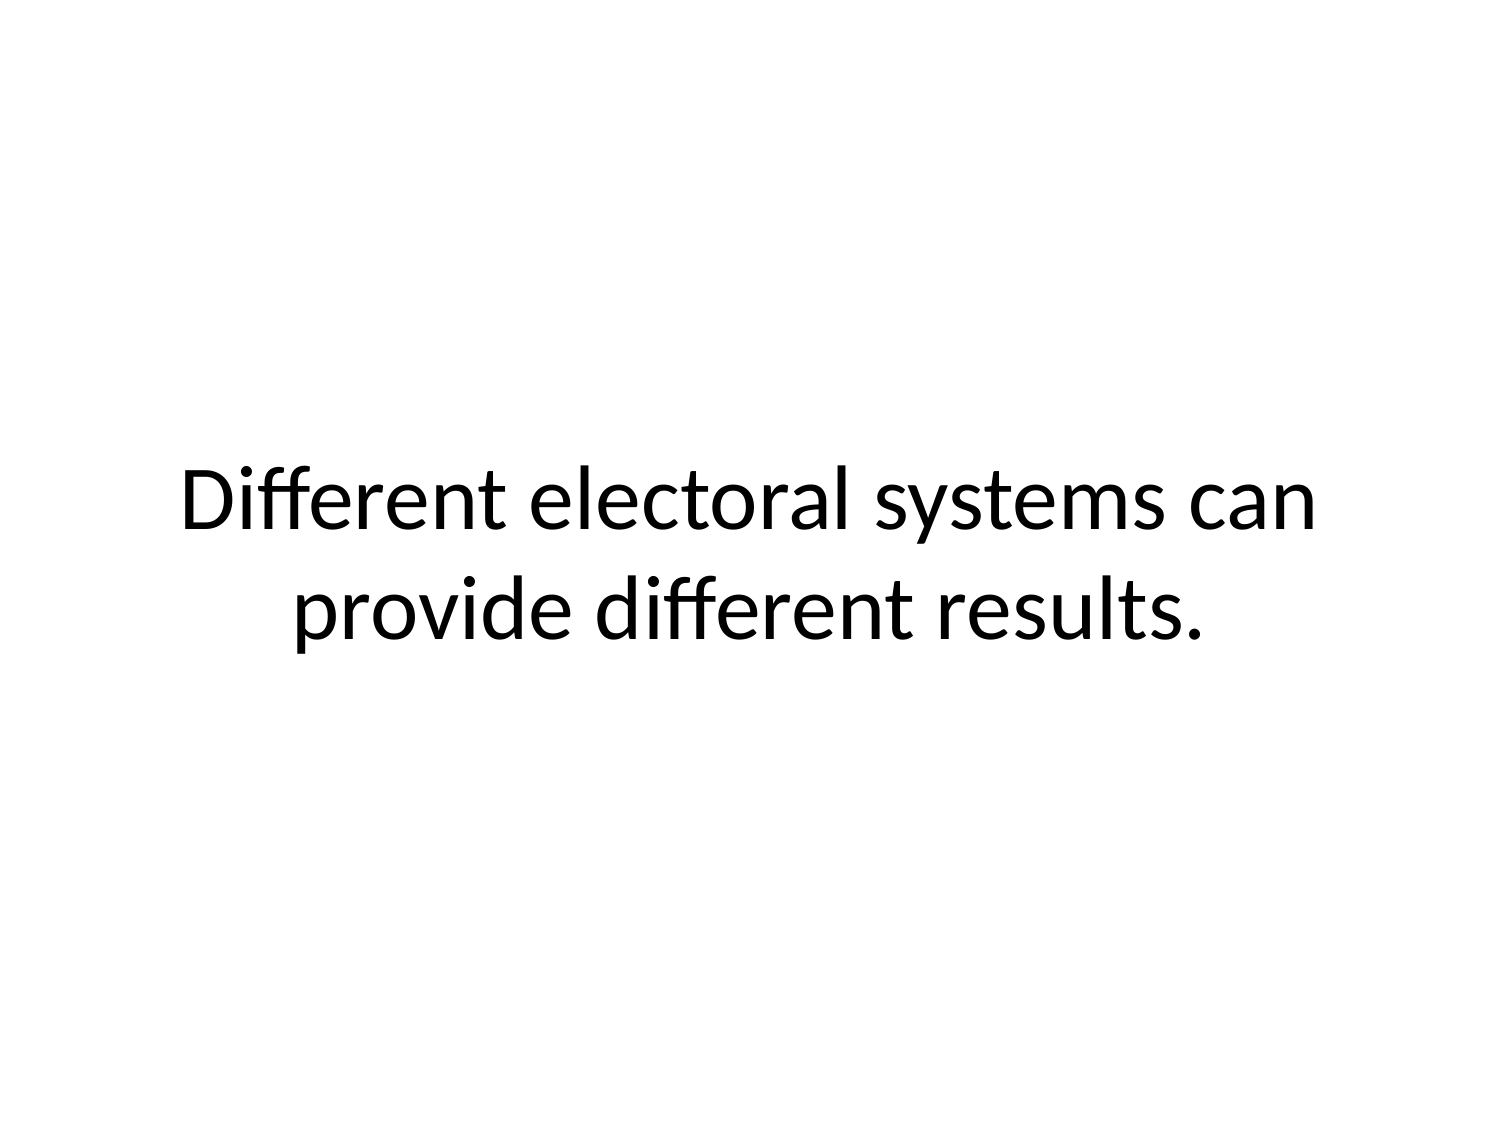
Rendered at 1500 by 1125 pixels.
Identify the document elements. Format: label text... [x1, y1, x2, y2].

title Different electoral systems can provide different results. [74, 44, 1426, 1051]
